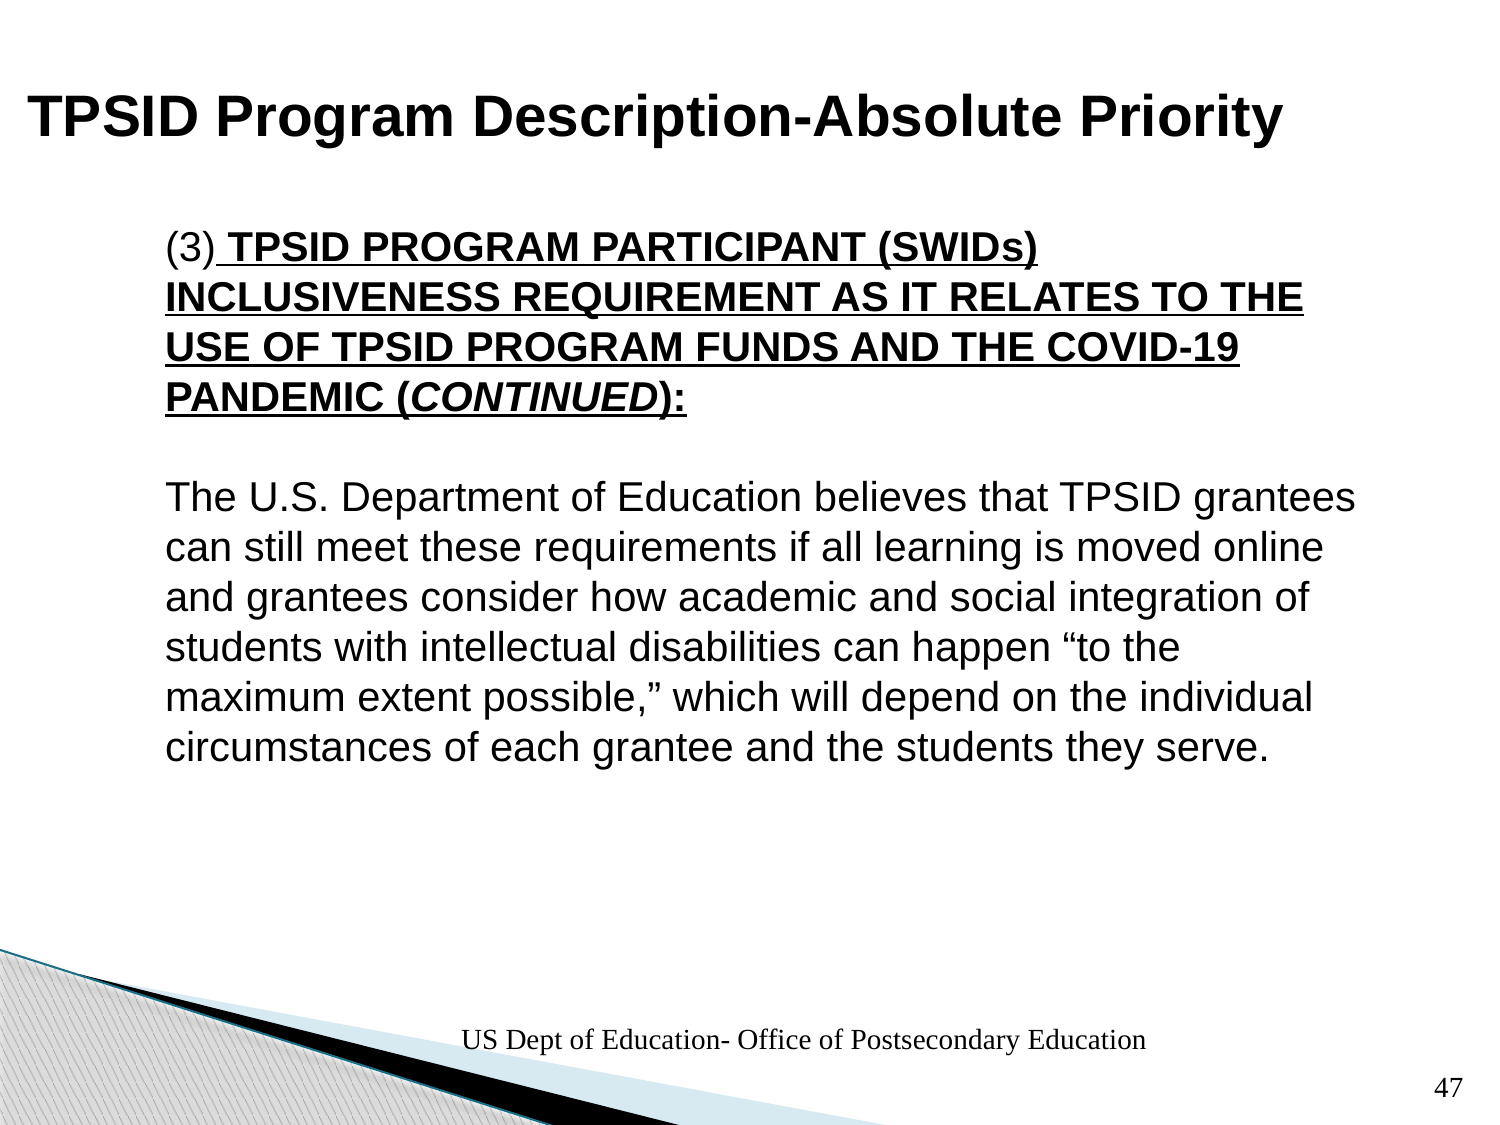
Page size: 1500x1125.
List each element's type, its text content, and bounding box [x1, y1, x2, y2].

title TPSID Program Description-Absolute Priority [12, 50, 1500, 177]
slide_number 47 [1418, 1051, 1479, 1112]
list (3) TPSID PROGRAM PARTICIPANT (SWIDs) INCLUSIVeNESS REQUIREMENT AS IT RElAtES TO THE USE OF TPSID PROGRAM FUNDS AND The COVID-19 PANDEMIC (CONTINUED): The U.S. Department of Education believes that TPSID grantees can still meet these requirements if all learning is moved online and grantees consider how academic and social integration of students with intellectual disabilities can happen “to the maximum extent possible,” which will depend on the individual circumstances of each grantee and the students they serve. [150, 177, 1375, 988]
footer US Dept of Education- Office of Postsecondary Education [387, 1025, 1163, 1063]
